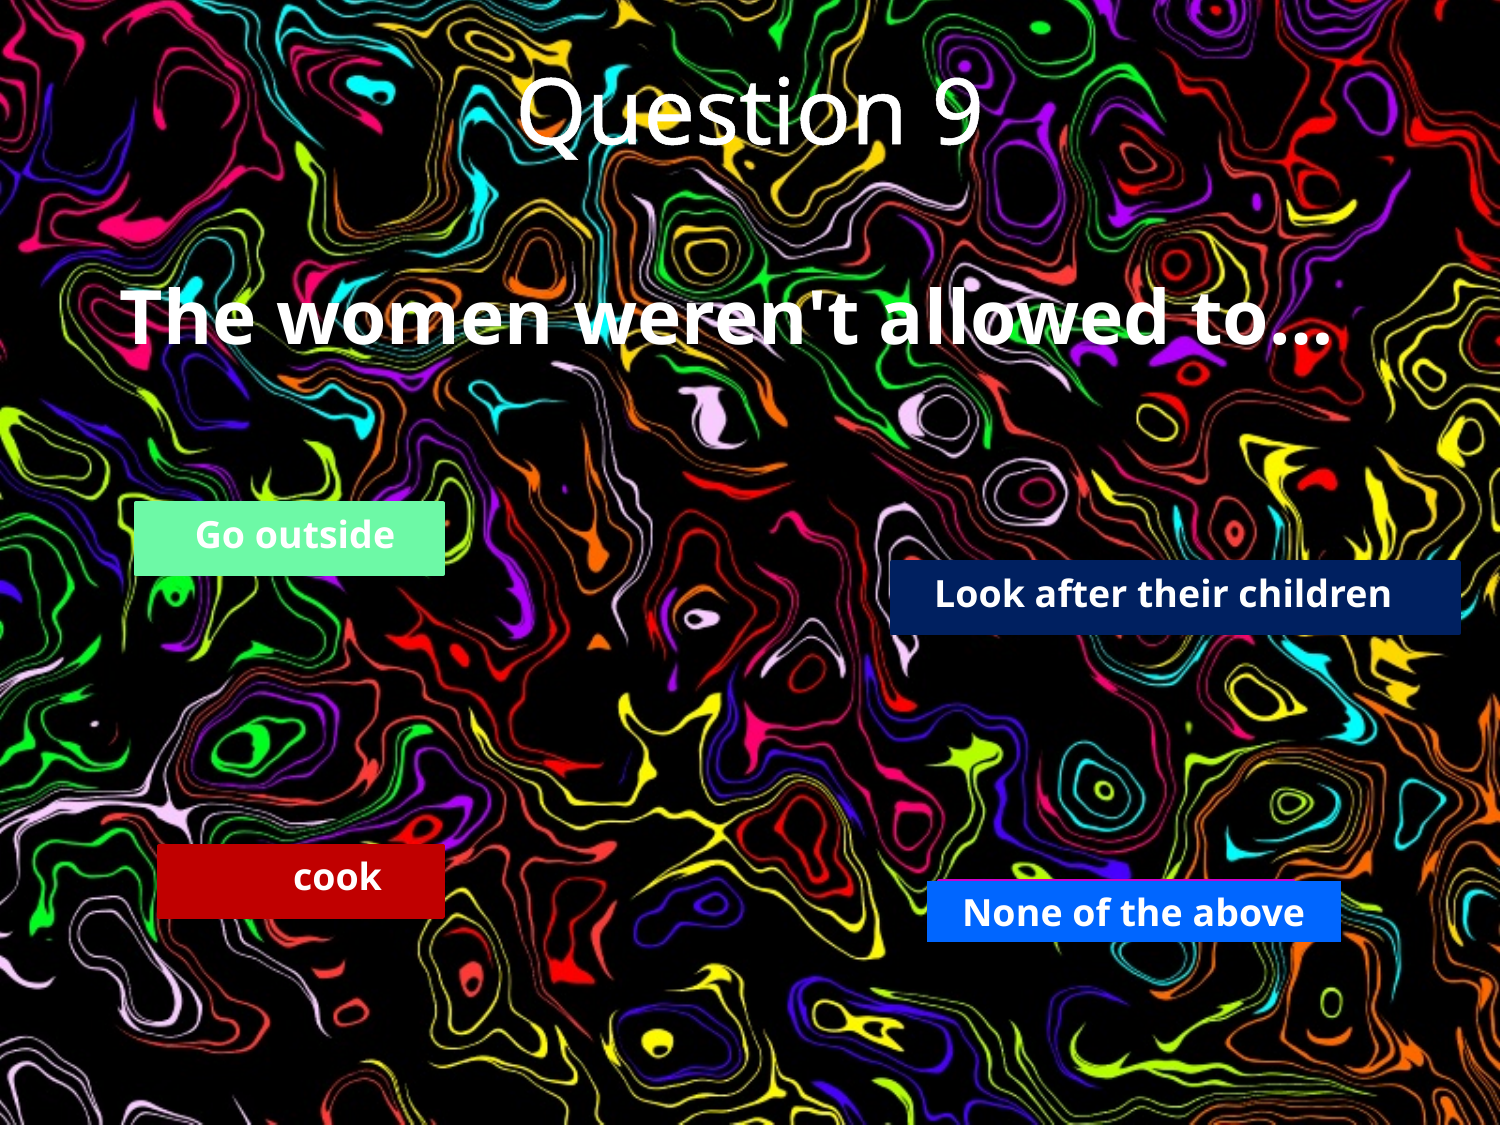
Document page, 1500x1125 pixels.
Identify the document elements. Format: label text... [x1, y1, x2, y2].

text_box The women weren't allowed to… [29, 262, 1425, 468]
text_box [157, 844, 445, 919]
text_box cook [183, 845, 502, 906]
text_box [890, 560, 1461, 635]
text_box [134, 501, 445, 576]
text_box Go outside [147, 503, 443, 564]
text_box None of the above [927, 881, 1341, 942]
picture [0, 0, 1500, 1125]
text_box Question 9 [74, 45, 1425, 233]
text_box Look after their children [891, 562, 1436, 623]
